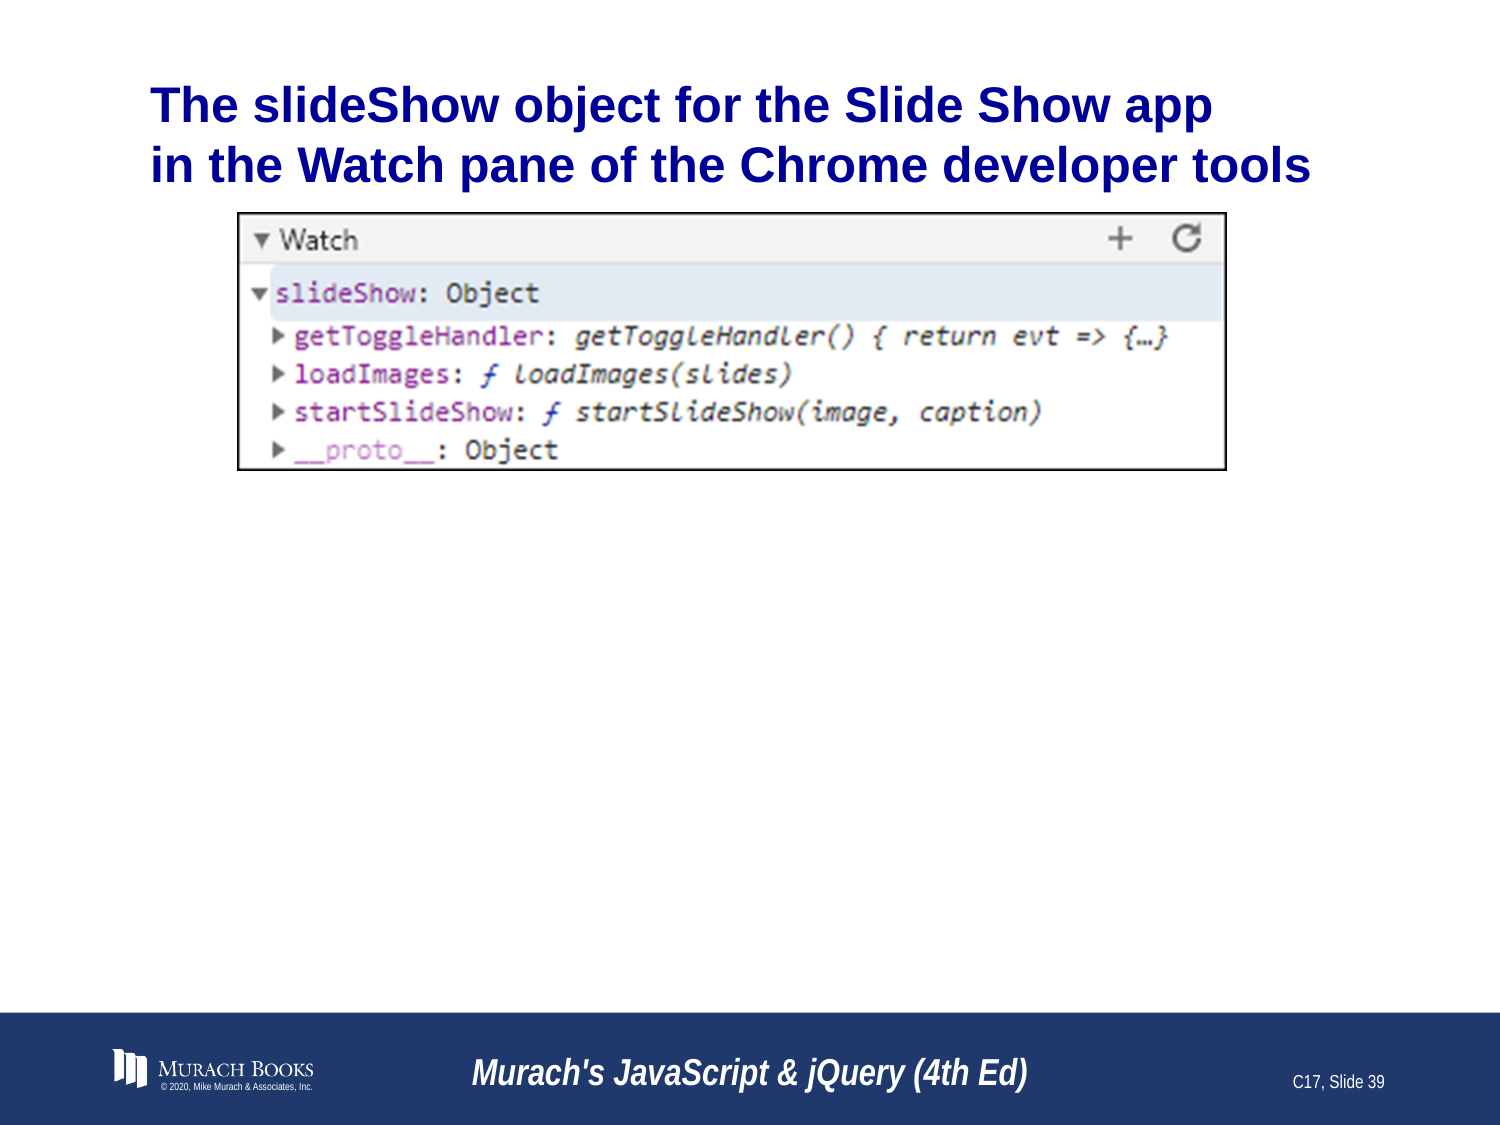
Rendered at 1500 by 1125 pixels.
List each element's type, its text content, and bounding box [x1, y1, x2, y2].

slide_number C17, Slide 39 [1087, 1025, 1400, 1100]
footer © 2020, Mike Murach & Associates, Inc. [12, 1025, 463, 1100]
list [237, 212, 1227, 471]
title The slideShow object for the Slide Show app in the Watch pane of the Chrome developer tools [150, 72, 1350, 194]
slide_number Murach's JavaScript & jQuery (4th Ed) [463, 1025, 1050, 1100]
